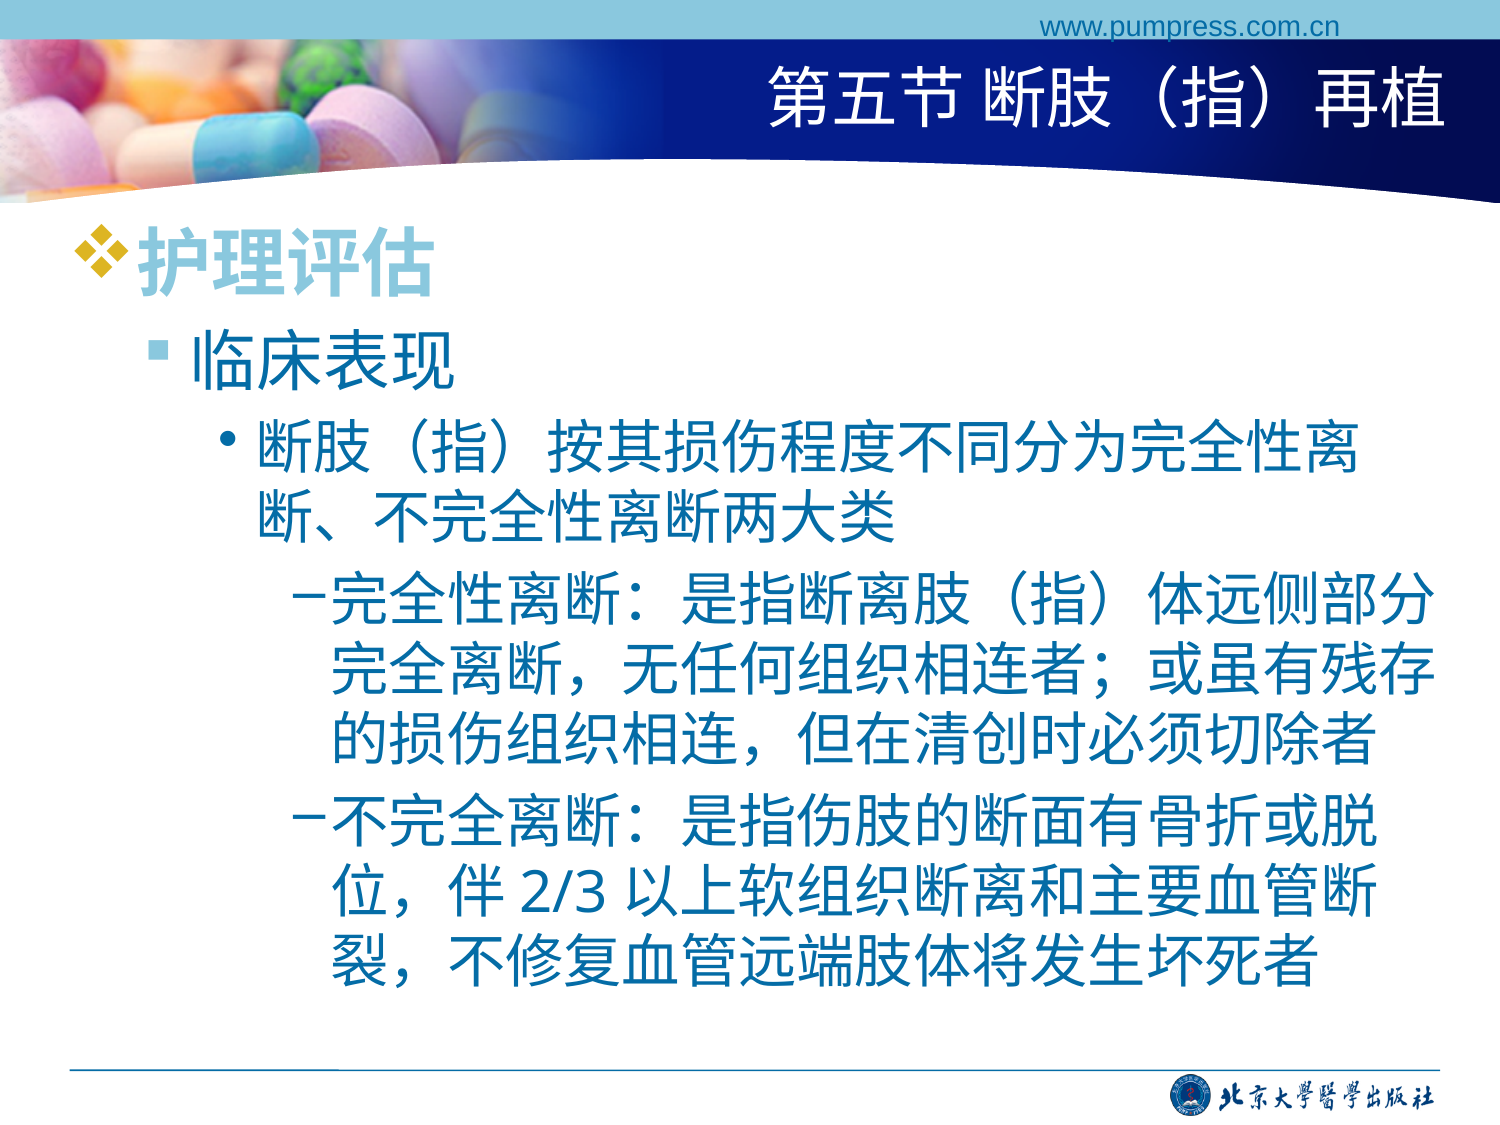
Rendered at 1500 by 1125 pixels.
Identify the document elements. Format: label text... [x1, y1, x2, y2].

slide_number www.pumpress.com.cn [1025, 0, 1463, 38]
picture [1170, 1074, 1436, 1118]
title 第五节 断肢（指）再植 [137, 49, 1463, 143]
list 护理评估 临床表现 断肢（指）按其损伤程度不同分为完全性离断、不完全性离断两大类 完全性离断：是指断离肢（指）体远侧部分完全离断，无任何组织相连者；或虽有残存的损伤组织相连，但在清创时必须切除者 不完全离断：是指伤肢的断面有骨折或脱位，伴2/3以上软组织断离和主要血管断裂，不修复血管远端肢体将发生坏死者 [52, 207, 1466, 1009]
picture [0, 40, 1500, 203]
